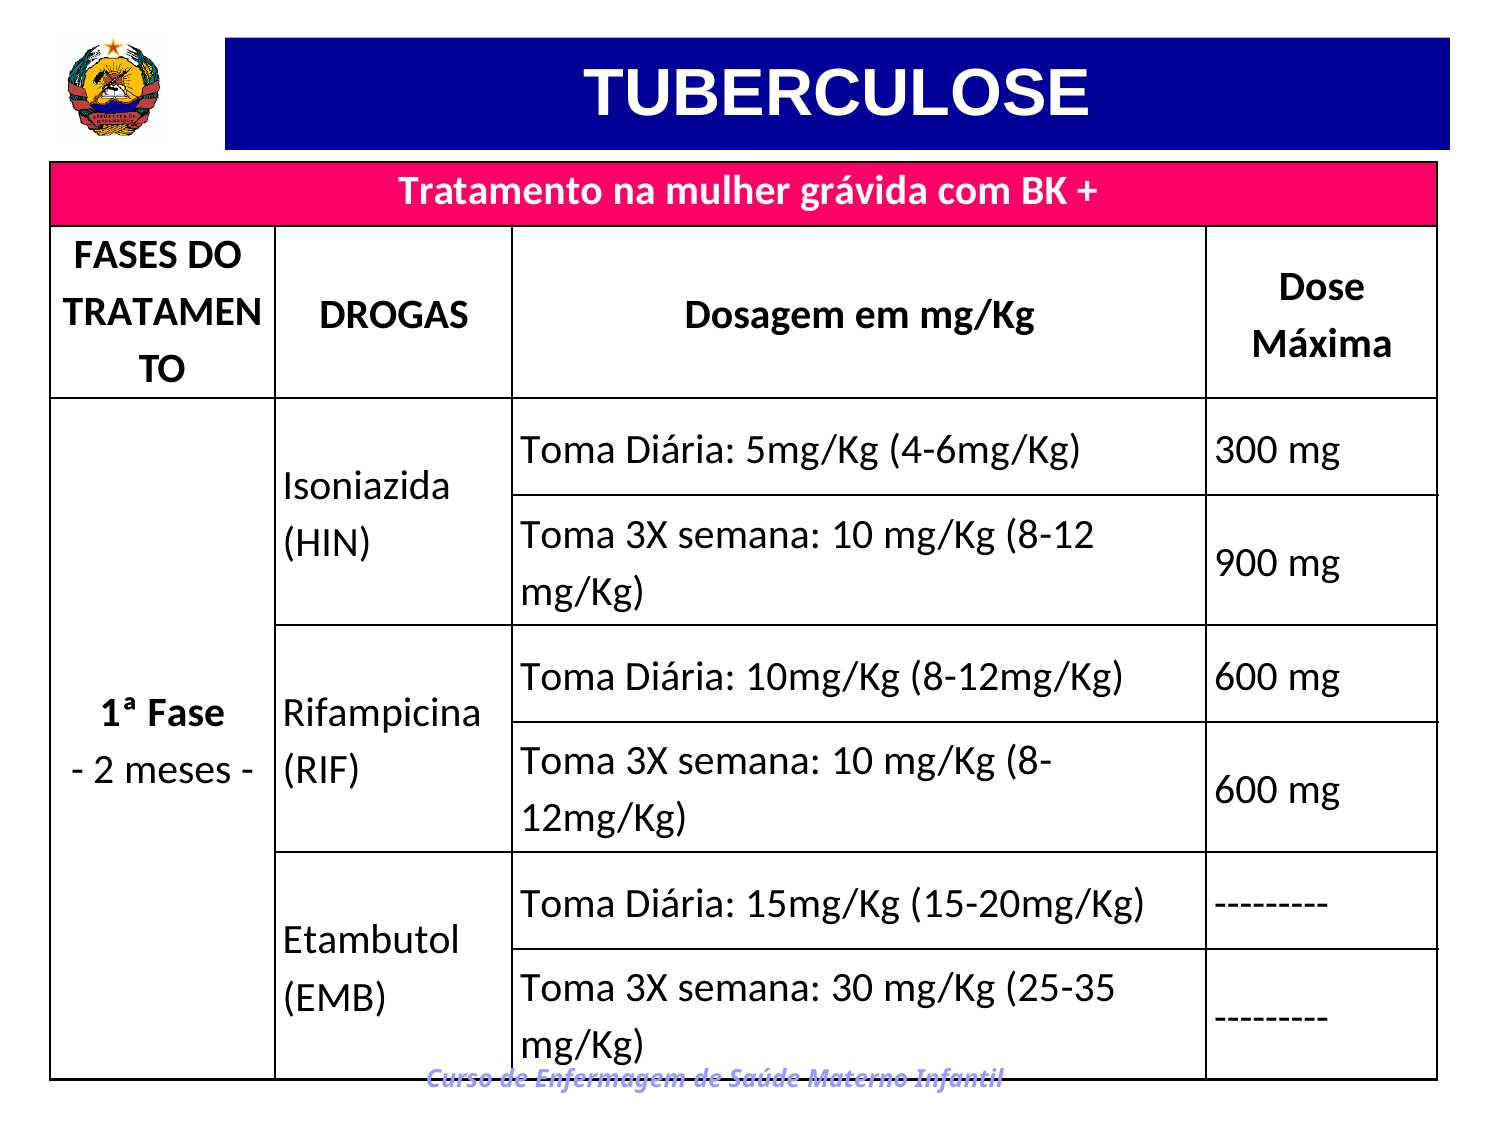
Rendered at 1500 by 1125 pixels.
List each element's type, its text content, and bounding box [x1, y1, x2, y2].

text_box Rifampicina (RIF) [274, 625, 512, 852]
text_box Toma 3X semana: 30 mg/Kg (25-35 mg/Kg) [512, 949, 1206, 1080]
text_box Toma Diária: 5mg/Kg (4-6mg/Kg) [512, 398, 1206, 495]
text_box Curso de Enfermagem de Saúde Materno Infantil [423, 1080, 1118, 1094]
text_box 900 mg [1206, 495, 1438, 625]
text_box Toma Diária: 10mg/Kg (8-12mg/Kg) [512, 625, 1206, 722]
text_box [62, 37, 165, 139]
text_box Etambutol (EMB) [274, 852, 512, 1080]
text_box 600 mg [1206, 722, 1438, 852]
text_box 1ª Fase - 2 meses - [49, 398, 274, 1080]
text_box Toma 3X semana: 10 mg/Kg (8-12 mg/Kg) [512, 495, 1206, 625]
text_box Tratamento na mulher grávida com BK + [50, 162, 1438, 225]
text_box Toma 3X semana: 10 mg/Kg (8- 12mg/Kg) [512, 722, 1206, 852]
text_box 300 mg [1206, 398, 1438, 495]
text_box Isoniazida (HIN) [274, 398, 512, 625]
text_box Dose Máxima [1206, 225, 1438, 398]
text_box --------- [1206, 852, 1438, 949]
text_box 600 mg [1206, 625, 1438, 722]
text_box Dosagem em mg/Kg [512, 225, 1206, 398]
text_box TUBERCULOSE [225, 37, 1450, 150]
text_box --------- [1206, 949, 1438, 1080]
text_box Toma Diária: 15mg/Kg (15-20mg/Kg) [512, 852, 1206, 949]
text_box DROGAS [274, 225, 512, 398]
text_box FASES DO TRATAMEN TO [49, 225, 274, 398]
